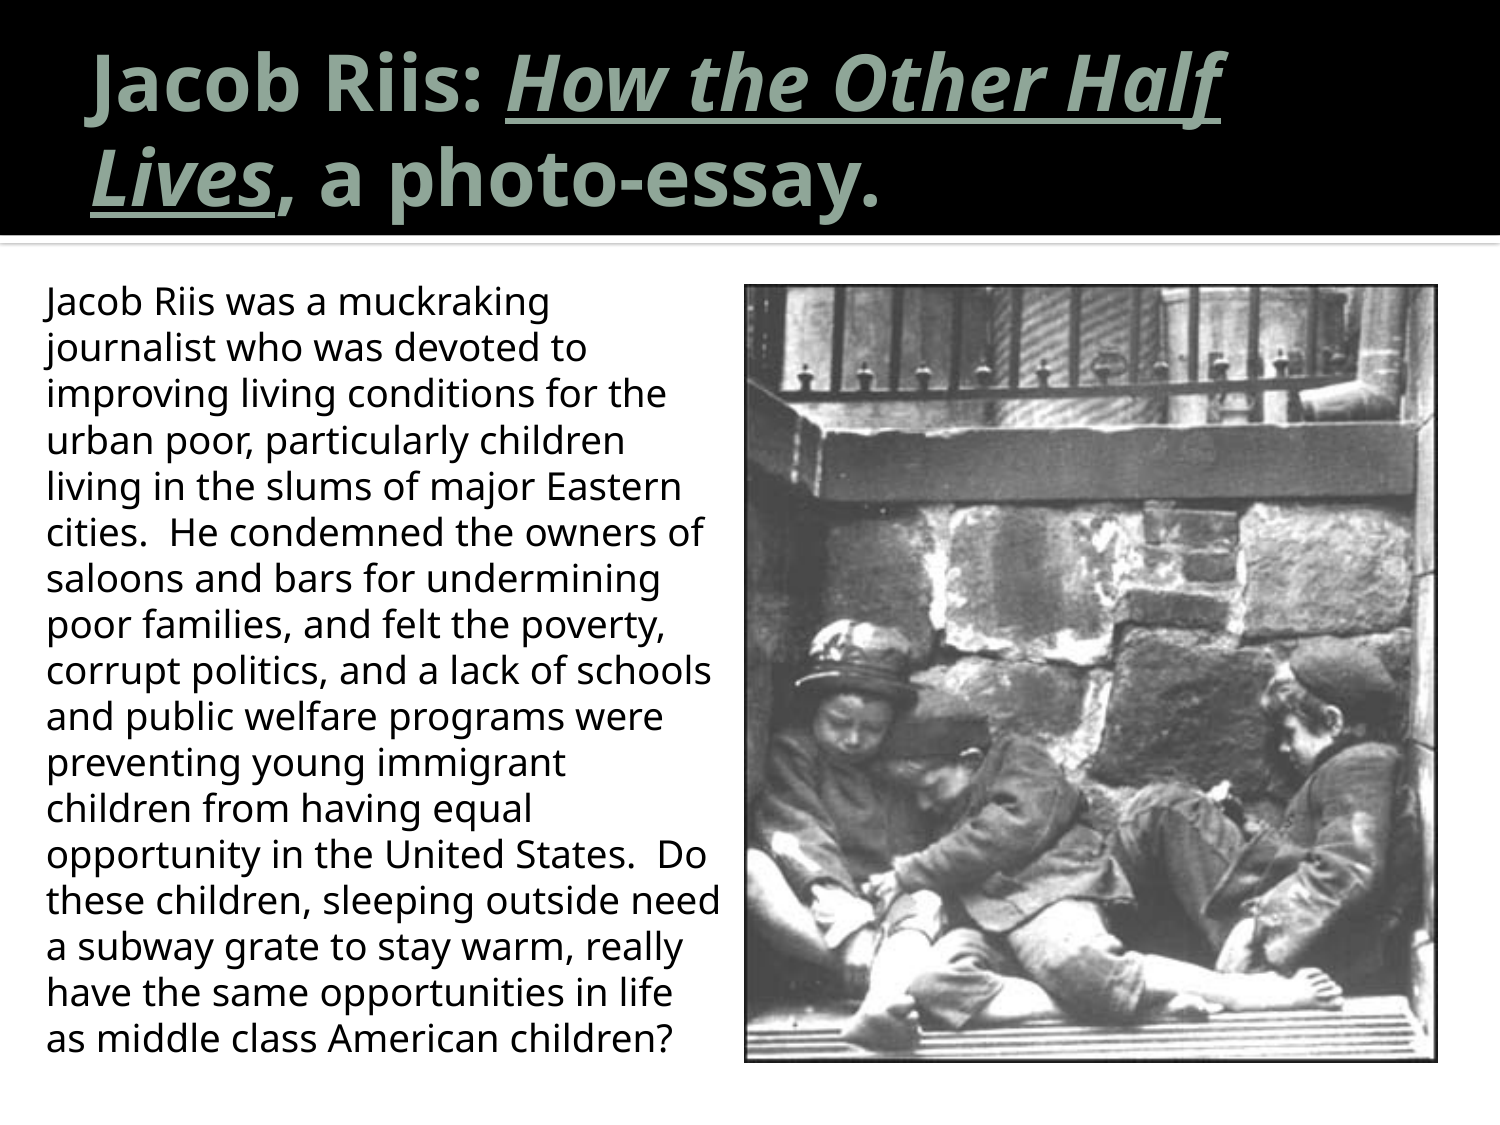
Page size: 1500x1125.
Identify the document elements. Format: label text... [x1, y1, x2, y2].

title Jacob Riis: How the Other Half Lives, a photo-essay. [75, 24, 1425, 231]
list Jacob Riis was a muckraking journalist who was devoted to improving living conditions for the urban poor, particularly children living in the slums of major Eastern cities. He condemned the owners of saloons and bars for undermining poor families, and felt the poverty, corrupt politics, and a lack of schools and public welfare programs were preventing young immigrant children from having equal opportunity in the United States. Do these children, sleeping outside need a subway grate to stay warm, really have the same opportunities in life as middle class American children? [12, 262, 738, 1125]
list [744, 284, 1438, 1063]
